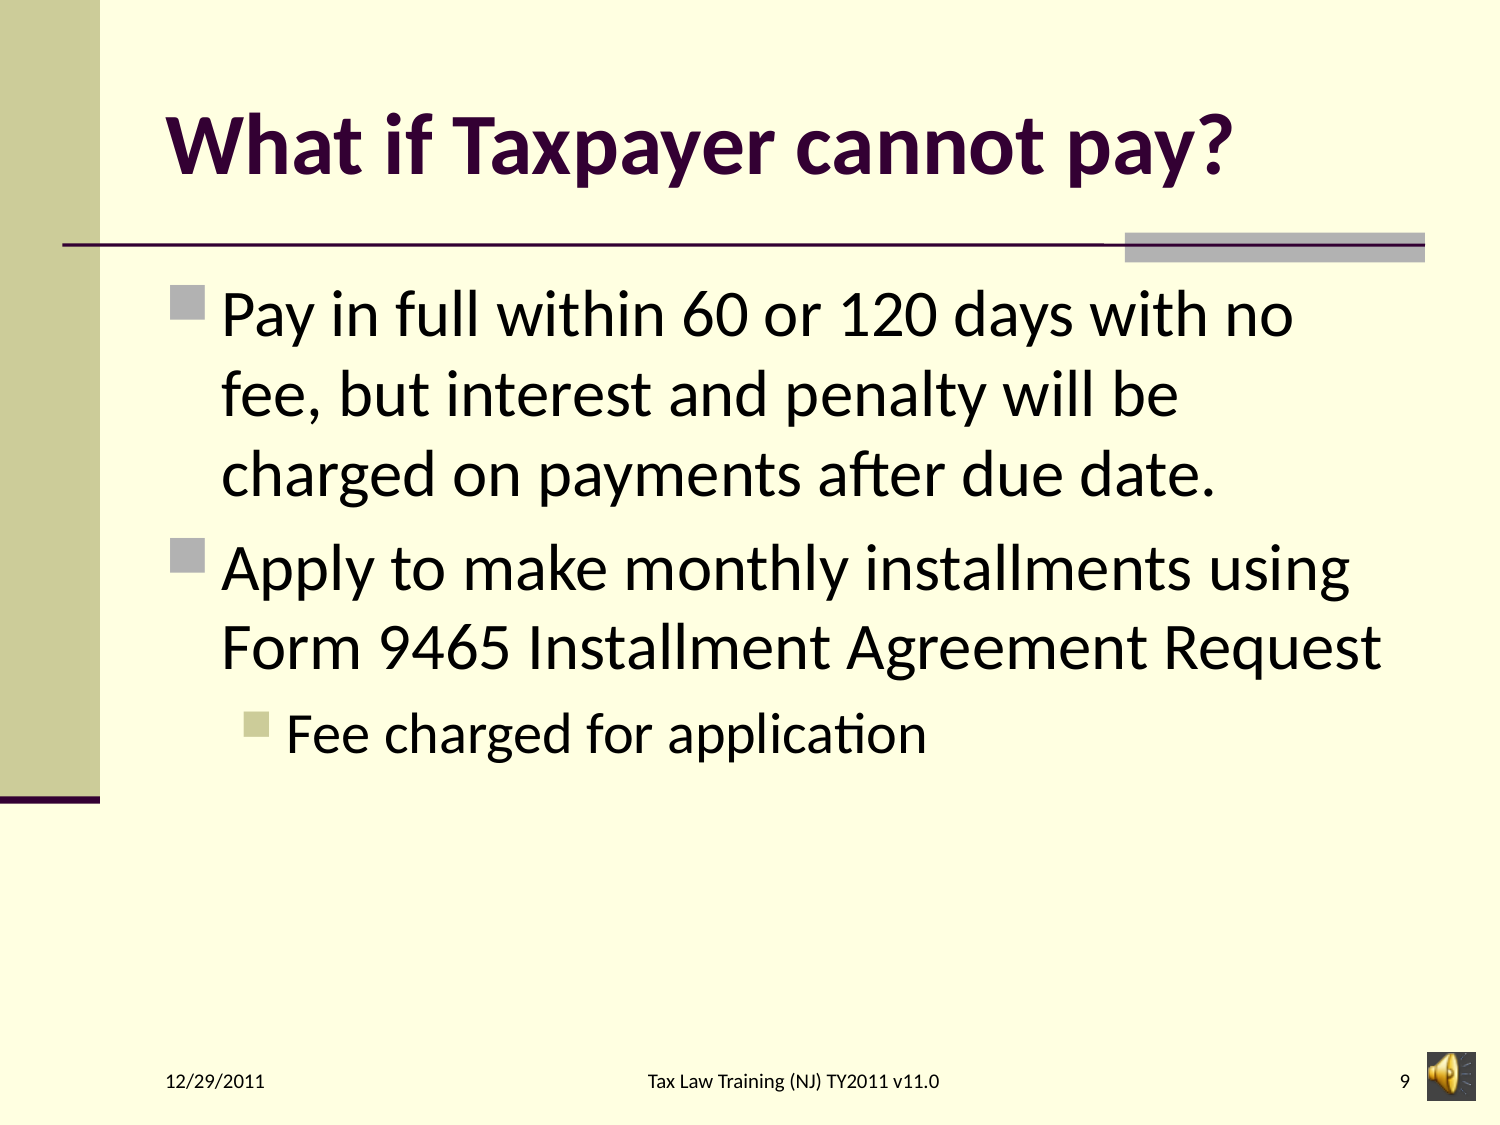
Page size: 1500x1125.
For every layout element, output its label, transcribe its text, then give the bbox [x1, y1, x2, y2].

slide_number 9 [1112, 1049, 1426, 1101]
title What if Taxpayer cannot pay? [150, 45, 1425, 234]
footer Tax Law Training (NJ) TY2011 v11.0 [549, 1049, 1038, 1101]
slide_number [149, 1050, 476, 1101]
list Pay in full within 60 or 120 days with no fee, but interest and penalty will be charged on payments after due date. Apply to make monthly installments using Form 9465 Installment Agreement Request Fee charged for application [150, 262, 1425, 1038]
picture [1426, 1051, 1477, 1102]
